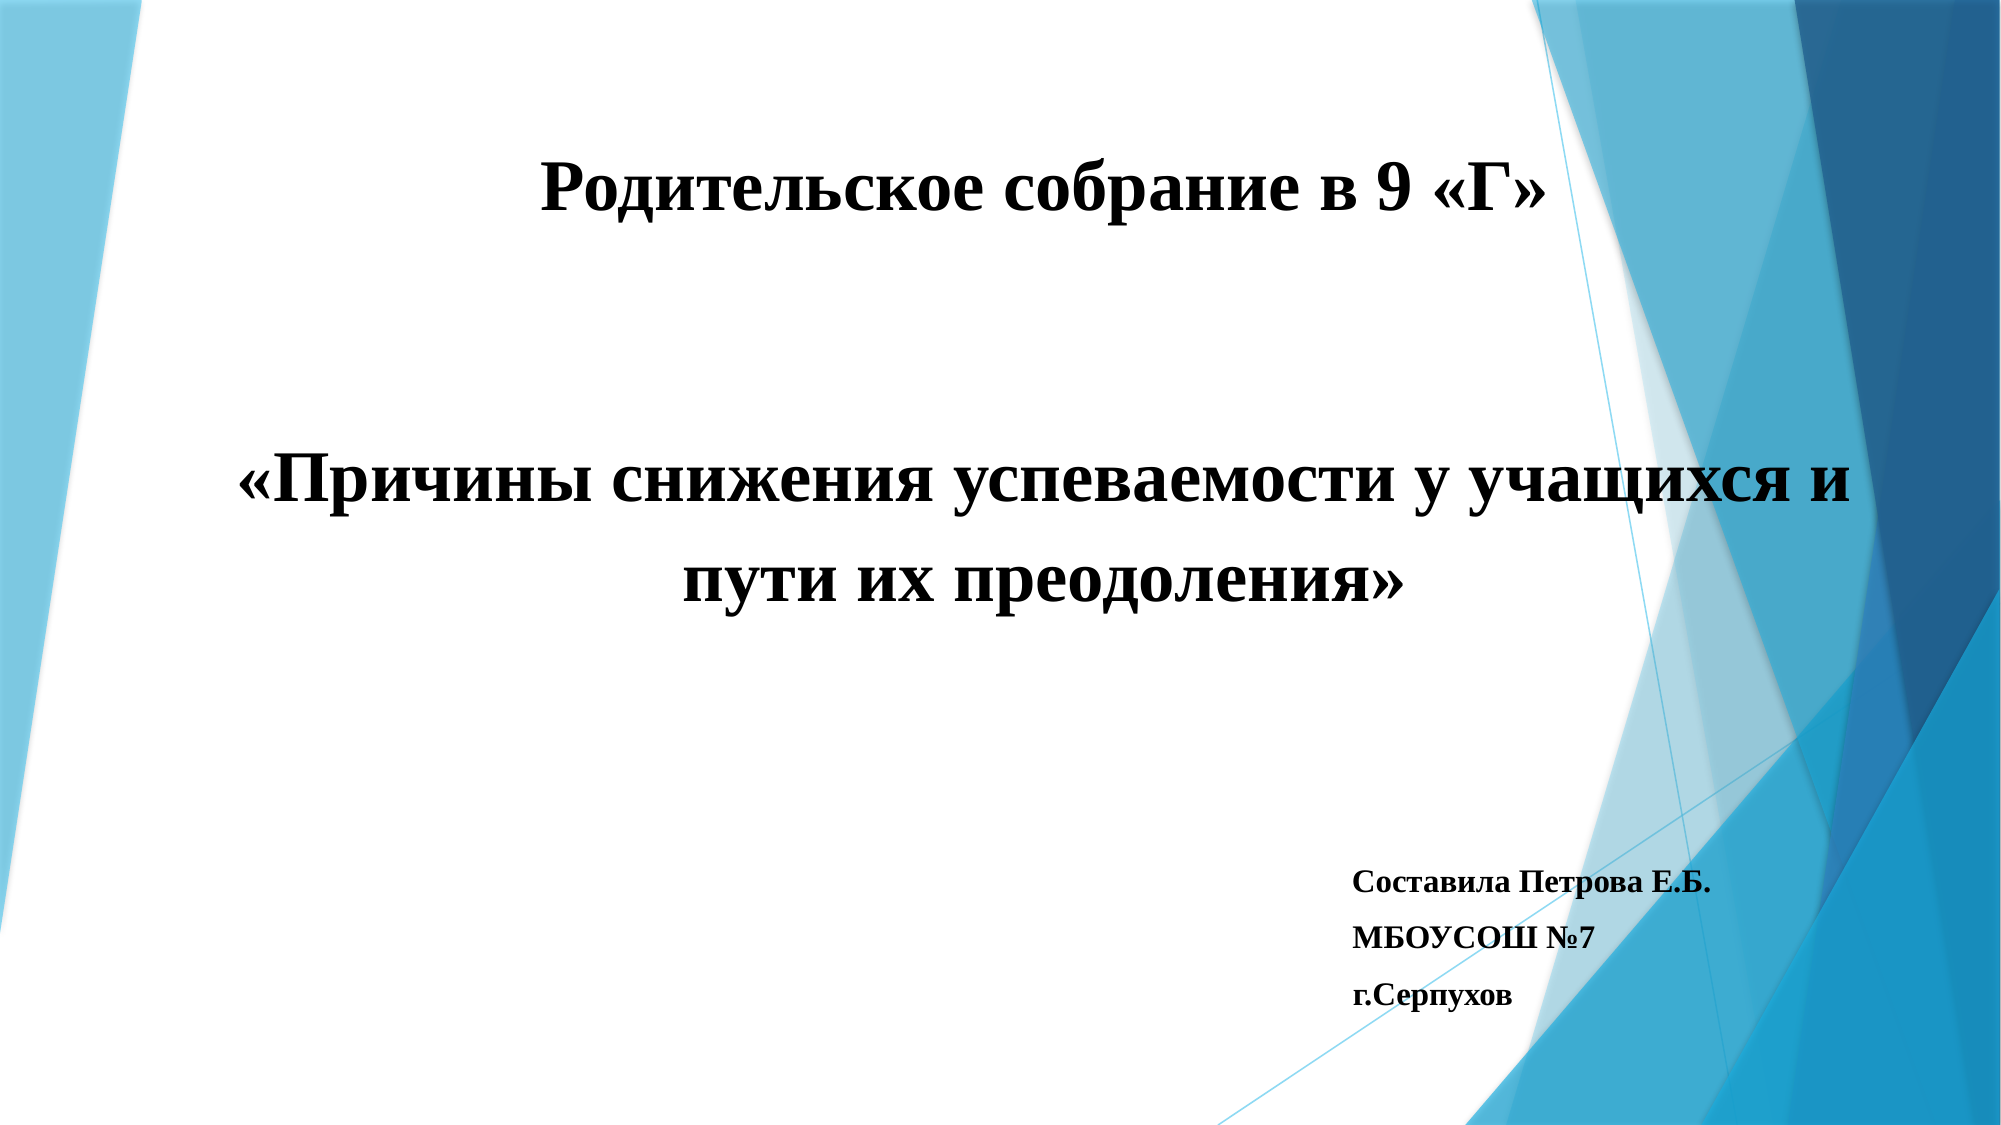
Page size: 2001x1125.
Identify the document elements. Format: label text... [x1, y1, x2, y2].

subtitle Родительское собрание в 9 «Г» «Причины снижения успеваемости у учащихся и пути их преодоления» Составила Петрова Е.Б. МБОУСОШ №7 г.Серпухов [48, 117, 1910, 1029]
